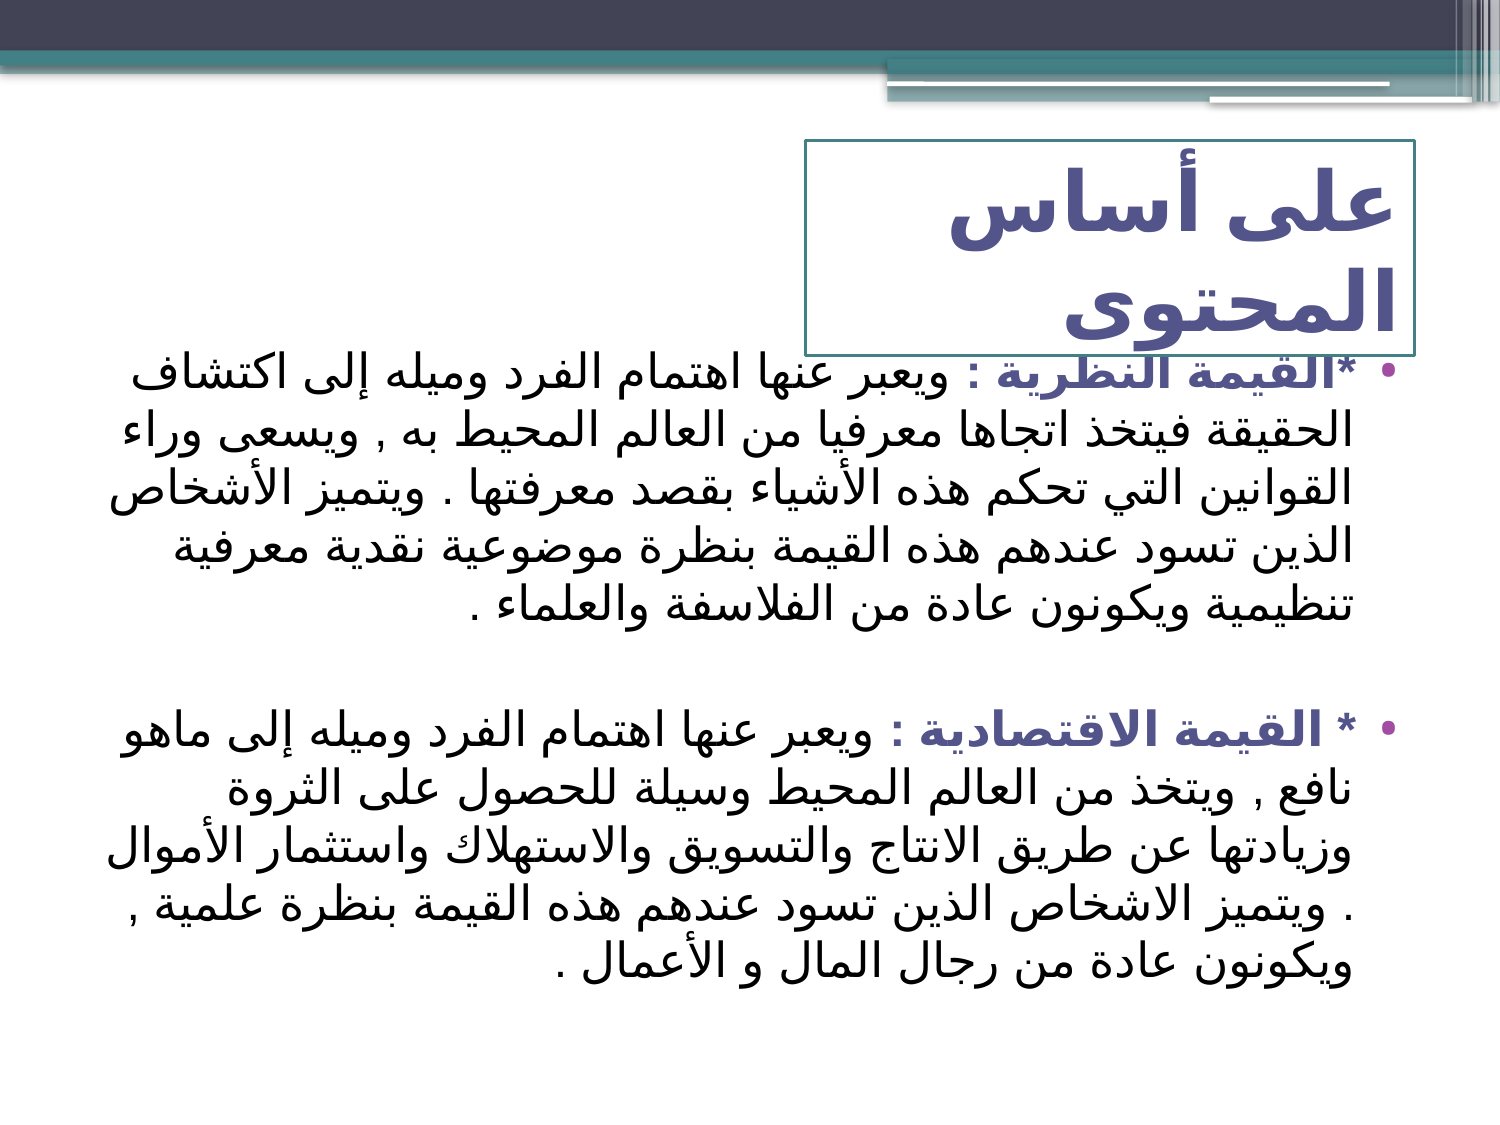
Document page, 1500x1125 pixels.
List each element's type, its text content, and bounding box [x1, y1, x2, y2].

text_box على أساس المحتوى [804, 139, 1416, 357]
list *القيمة النظرية : ويعبر عنها اهتمام الفرد وميله إلى اكتشاف الحقيقة فيتخذ اتجاها معرفيا من العالم المحيط به , ويسعى وراء القوانين التي تحكم هذه الأشياء بقصد معرفتها . ويتميز الأشخاص الذين تسود عندهم هذه القيمة بنظرة موضوعية نقدية معرفية تنظيمية ويكونون عادة من الفلاسفة والعلماء . * القيمة الاقتصادية : ويعبر عنها اهتمام الفرد وميله إلى ماهو نافع , ويتخذ من العالم المحيط وسيلة للحصول على الثروة وزيادتها عن طريق الانتاج والتسويق والاستهلاك واستثمار الأموال . ويتميز الاشخاص الذين تسود عندهم هذه القيمة بنظرة علمية , ويكونون عادة من رجال المال و الأعمال . [82, 269, 1425, 1067]
